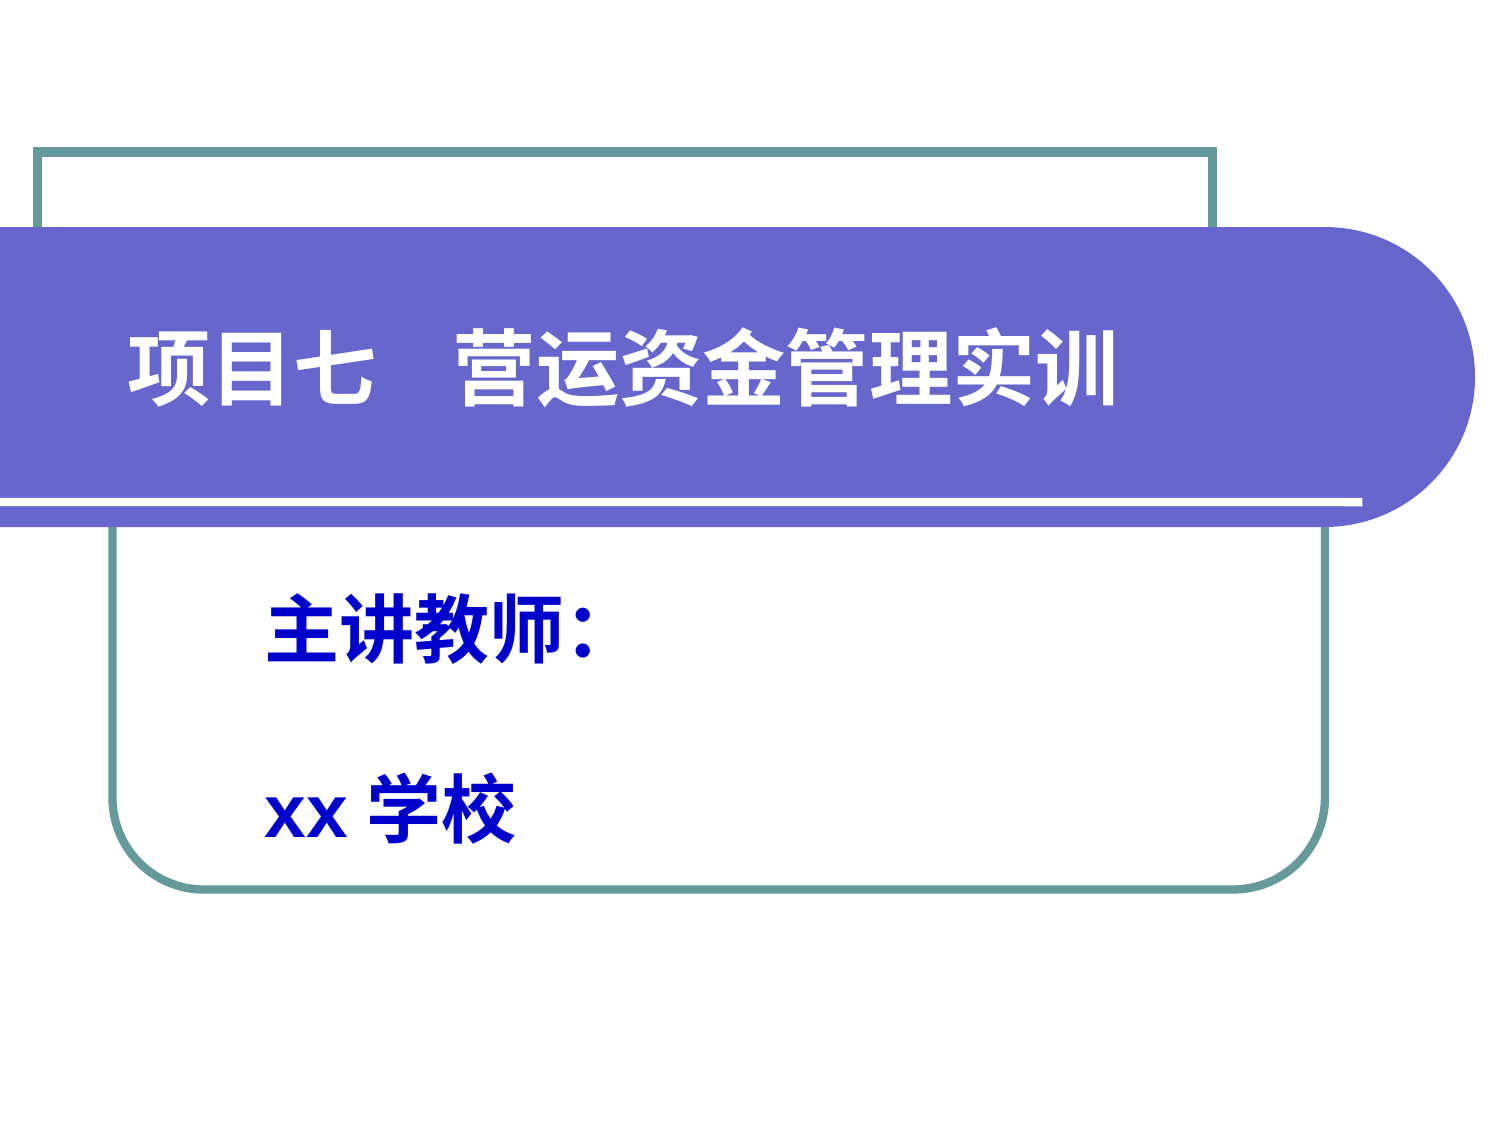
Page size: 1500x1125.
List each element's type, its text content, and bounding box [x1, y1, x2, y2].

title 项目七 营运资金管理实训 [112, 233, 1363, 499]
text_box 主讲教师： xx学校 [249, 574, 1013, 860]
